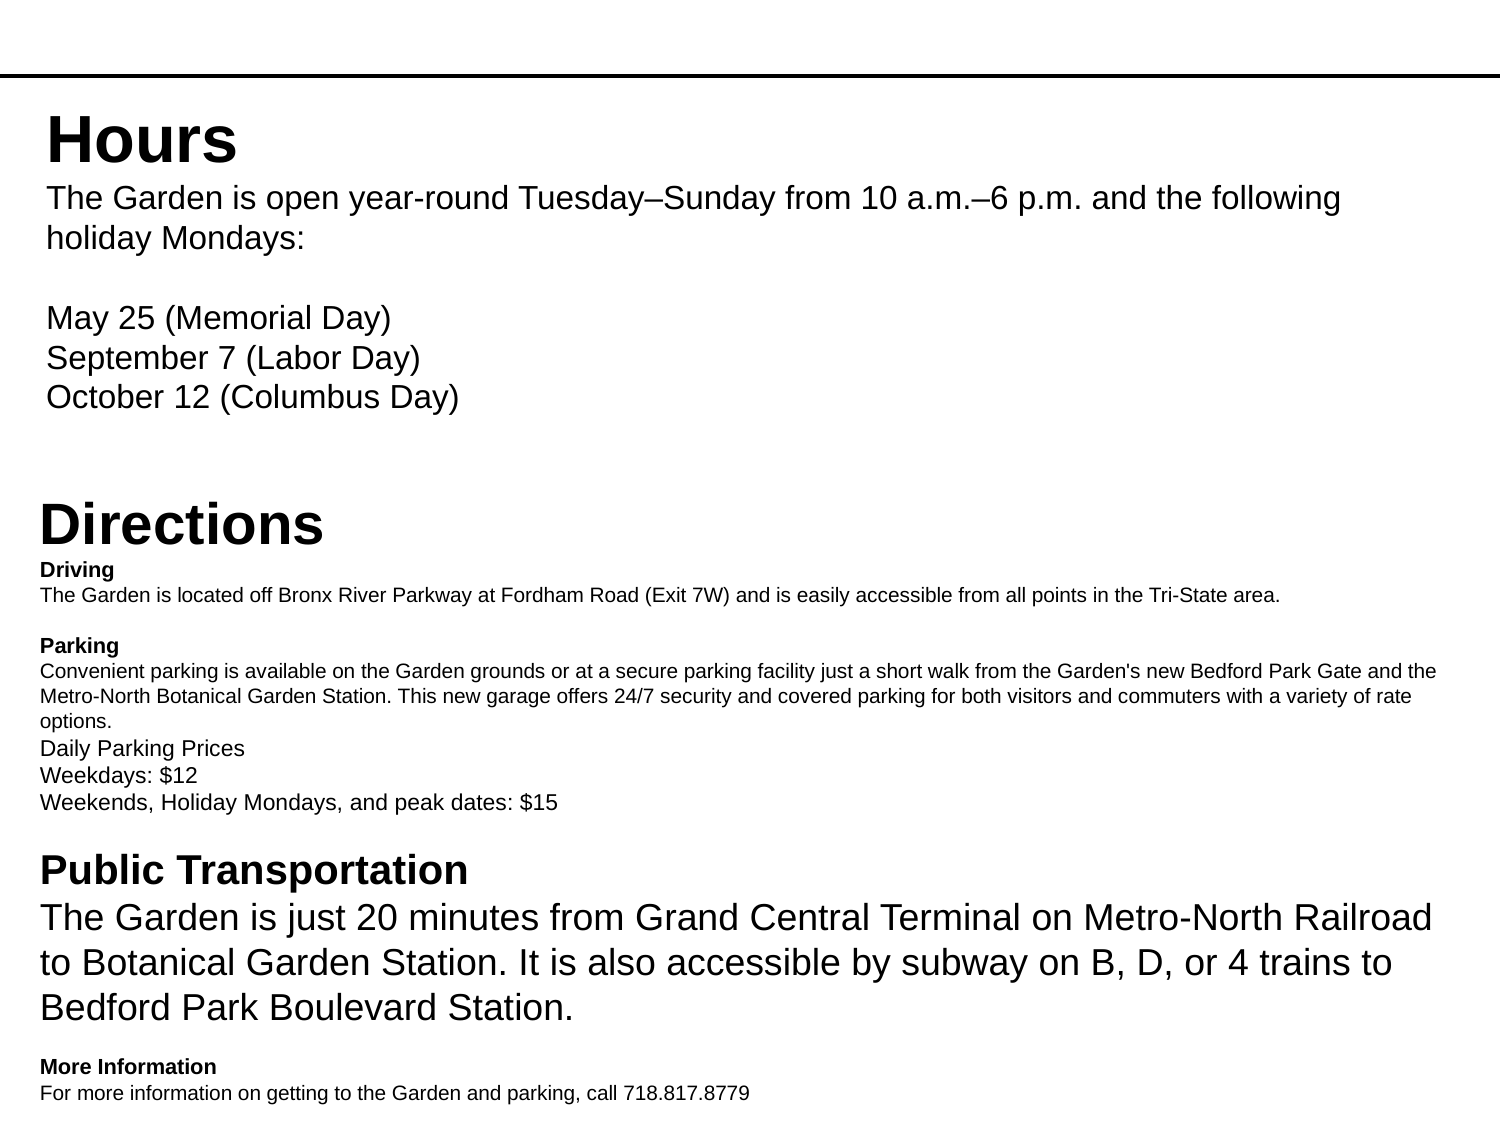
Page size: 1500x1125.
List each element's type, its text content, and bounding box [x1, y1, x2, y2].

text_box Directions Driving The Garden is located off Bronx River Parkway at Fordham Road (Exit 7W) and is easily accessible from all points in the Tri-State area. Parking Convenient parking is available on the Garden grounds or at a secure parking facility just a short walk from the Garden's new Bedford Park Gate and the Metro-North Botanical Garden Station. This new garage offers 24/7 security and covered parking for both visitors and commuters with a variety of rate options. Daily Parking Prices Weekdays: $12 Weekends, Holiday Mondays, and peak dates: $15 Public Transportation The Garden is just 20 minutes from Grand Central Terminal on Metro-North Railroad to Botanical Garden Station. It is also accessible by subway on B, D, or 4 trains to Bedford Park Boulevard Station. More Information For more information on getting to the Garden and parking, call 718.817.8779 [24, 478, 1463, 1112]
text_box [0, 74, 1500, 78]
text_box Hours The Garden is open year-round Tuesday–Sunday from 10 a.m.–6 p.m. and the following holiday Mondays: May 25 (Memorial Day) September 7 (Labor Day) October 12 (Columbus Day) [31, 88, 1438, 424]
